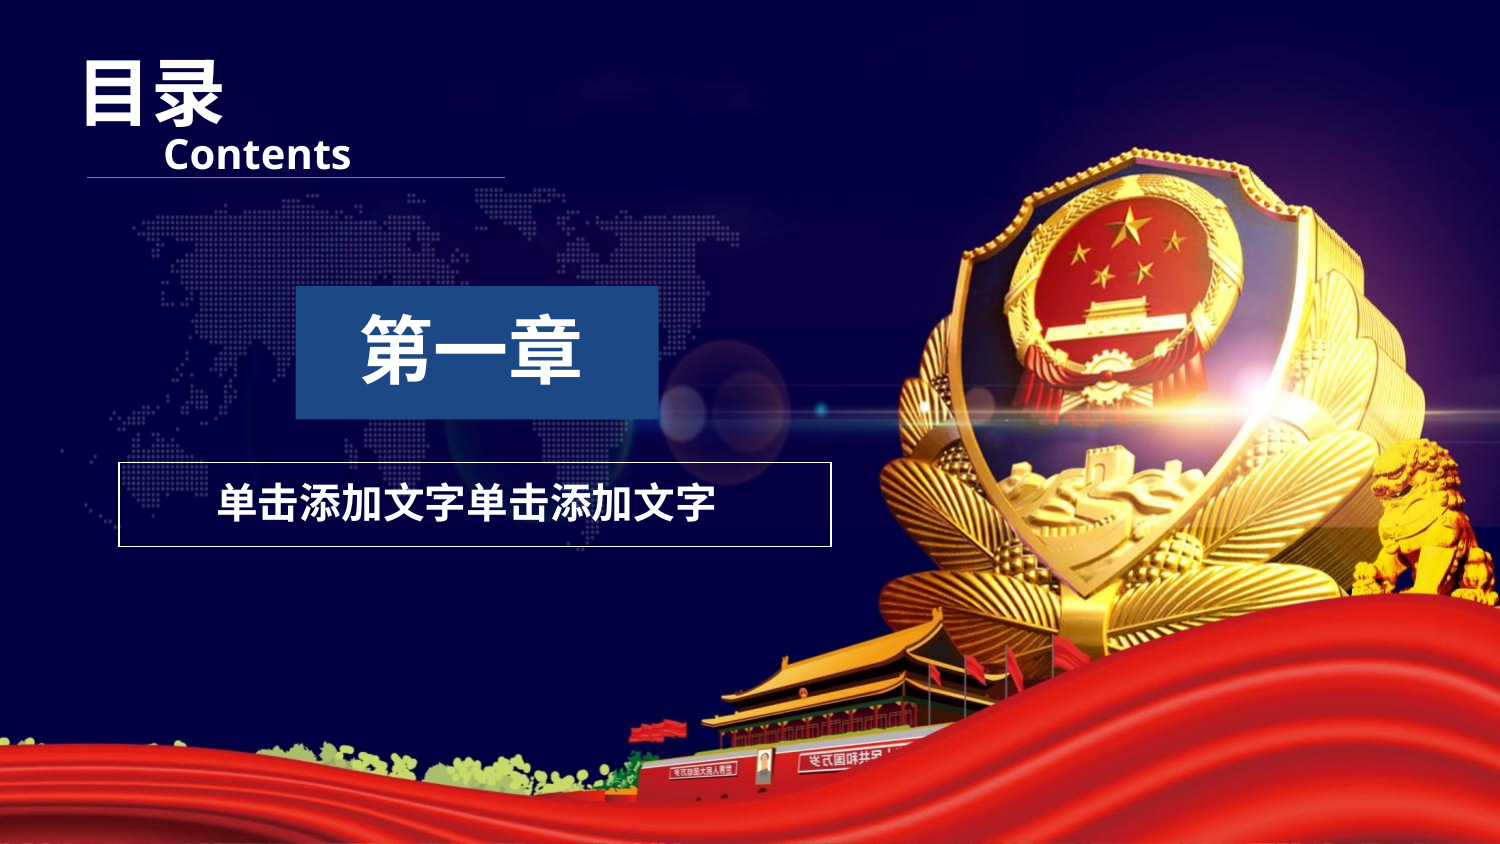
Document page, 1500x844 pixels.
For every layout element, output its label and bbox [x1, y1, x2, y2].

text_box [295, 285, 659, 420]
text_box [61, 37, 505, 186]
picture [0, 0, 1500, 844]
text_box [118, 462, 832, 547]
